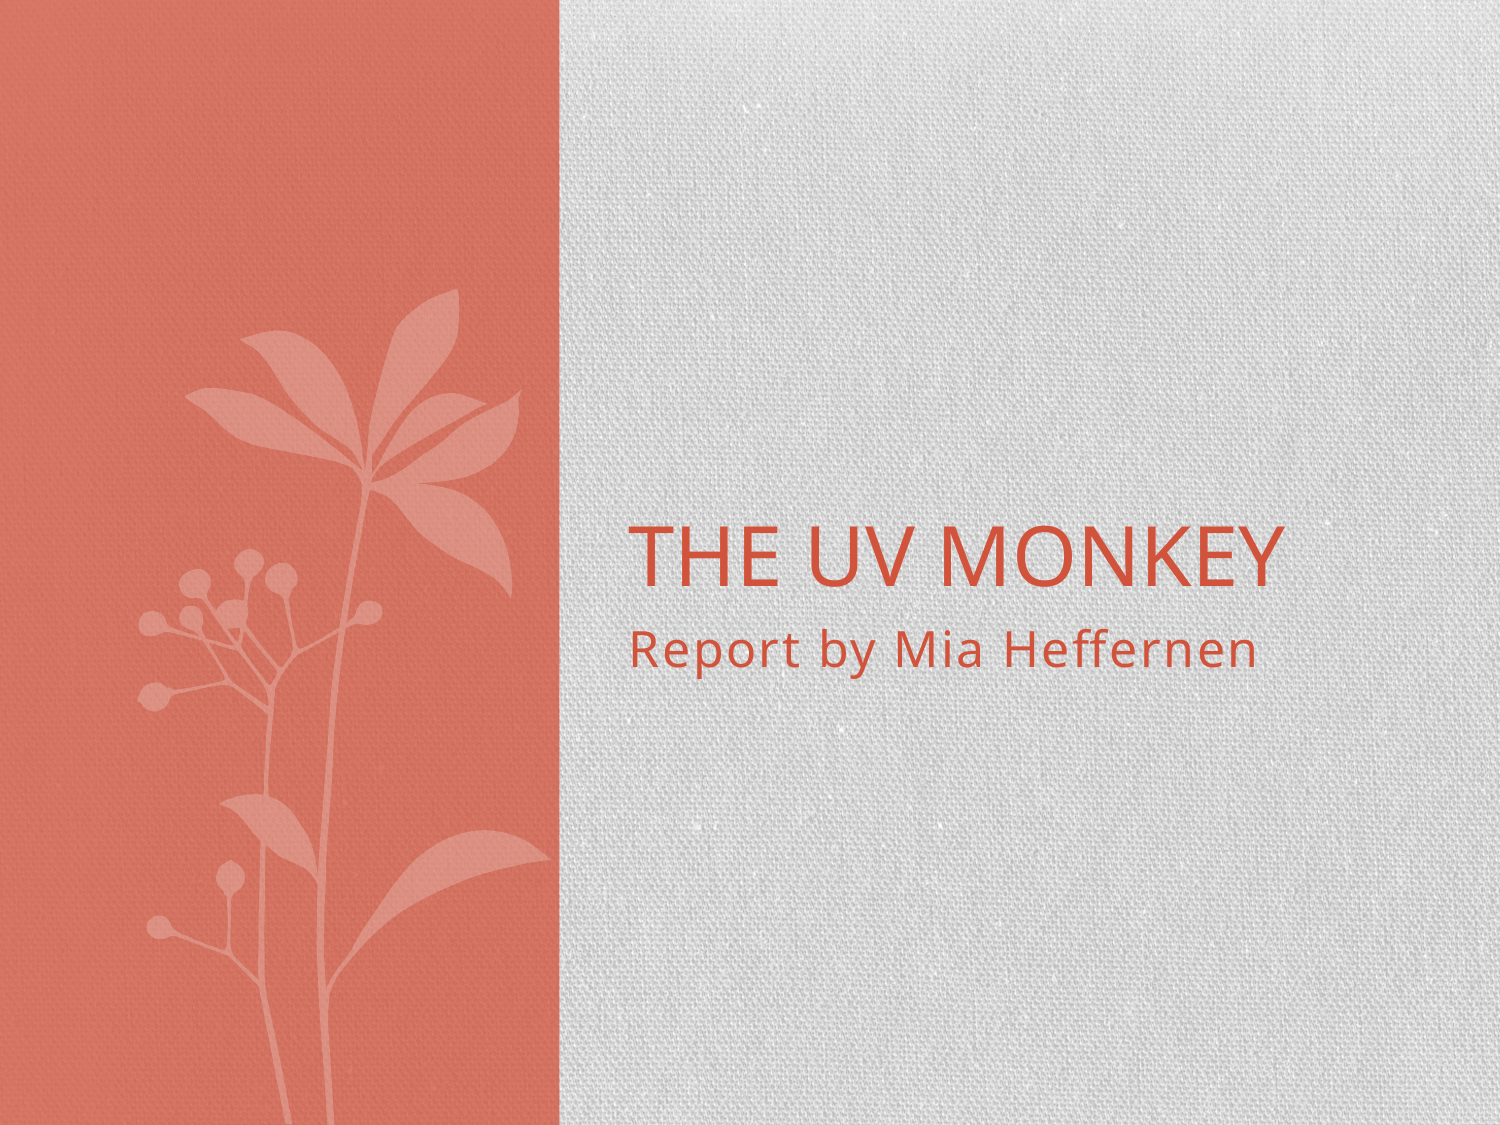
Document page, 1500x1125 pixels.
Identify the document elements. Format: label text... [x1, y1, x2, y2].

subtitle Report by Mia Heffernen [614, 611, 1454, 870]
title THE UV MONKEY [613, 232, 1454, 611]
